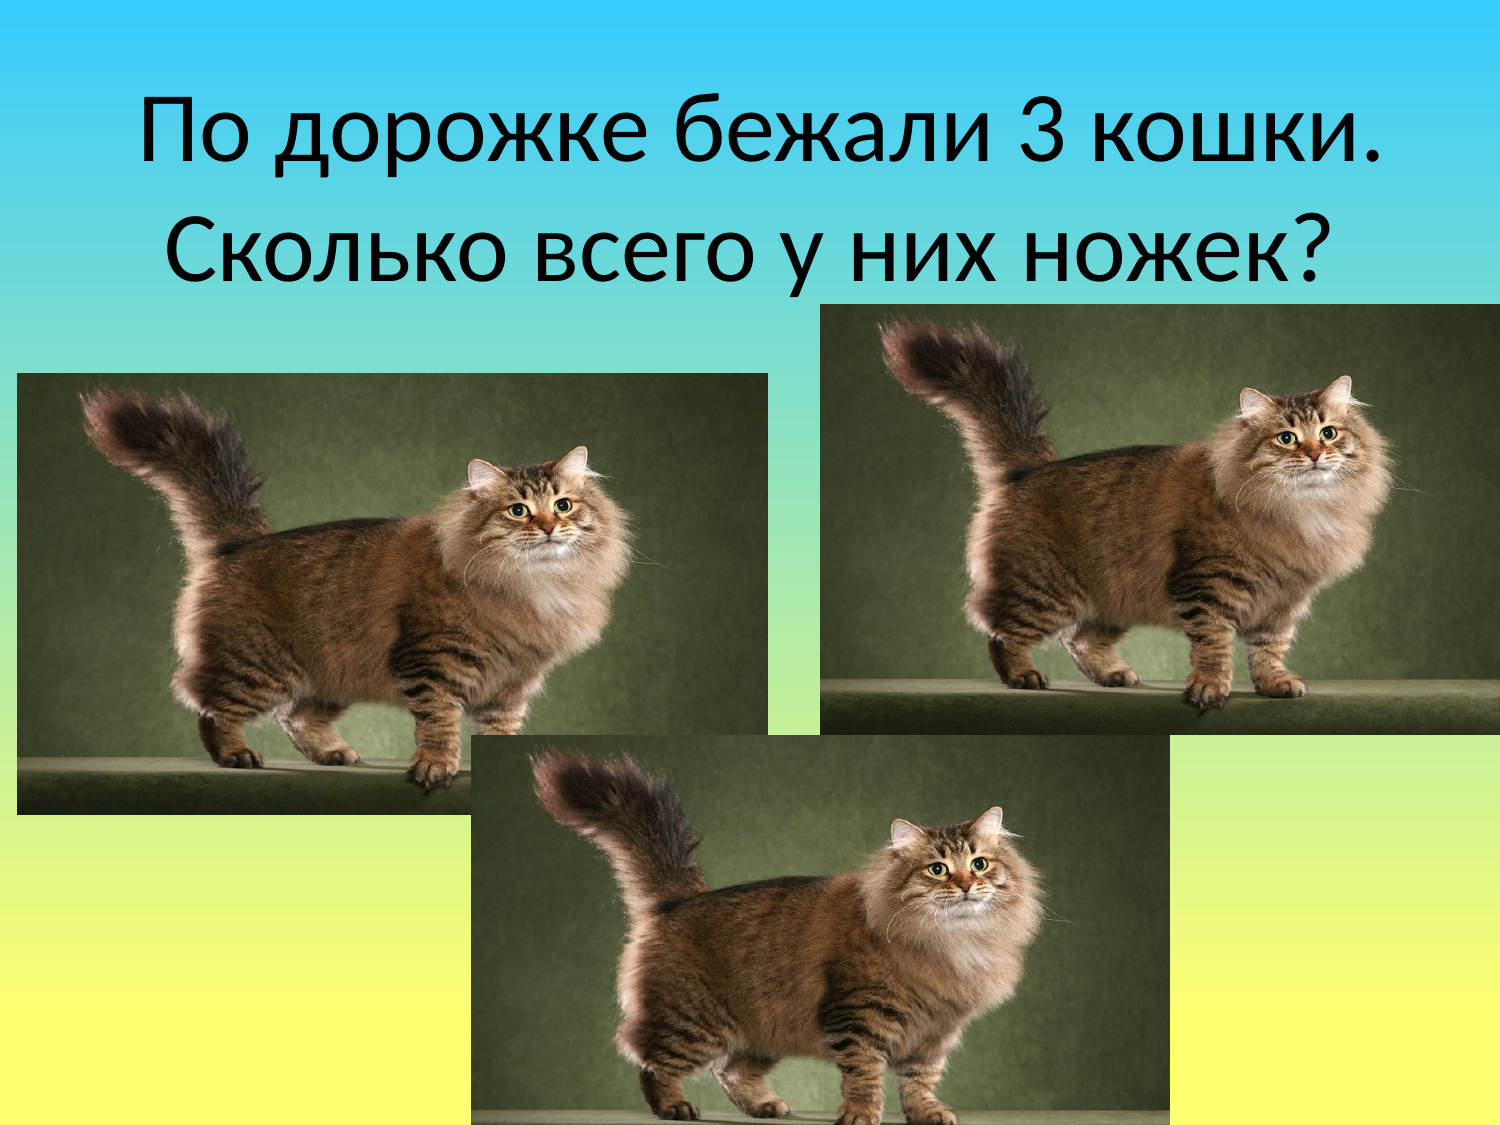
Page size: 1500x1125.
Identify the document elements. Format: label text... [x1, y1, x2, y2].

text_box По дорожке бежали 3 кошки. Сколько всего у них ножек? [64, 54, 1459, 310]
picture [17, 304, 1500, 1125]
